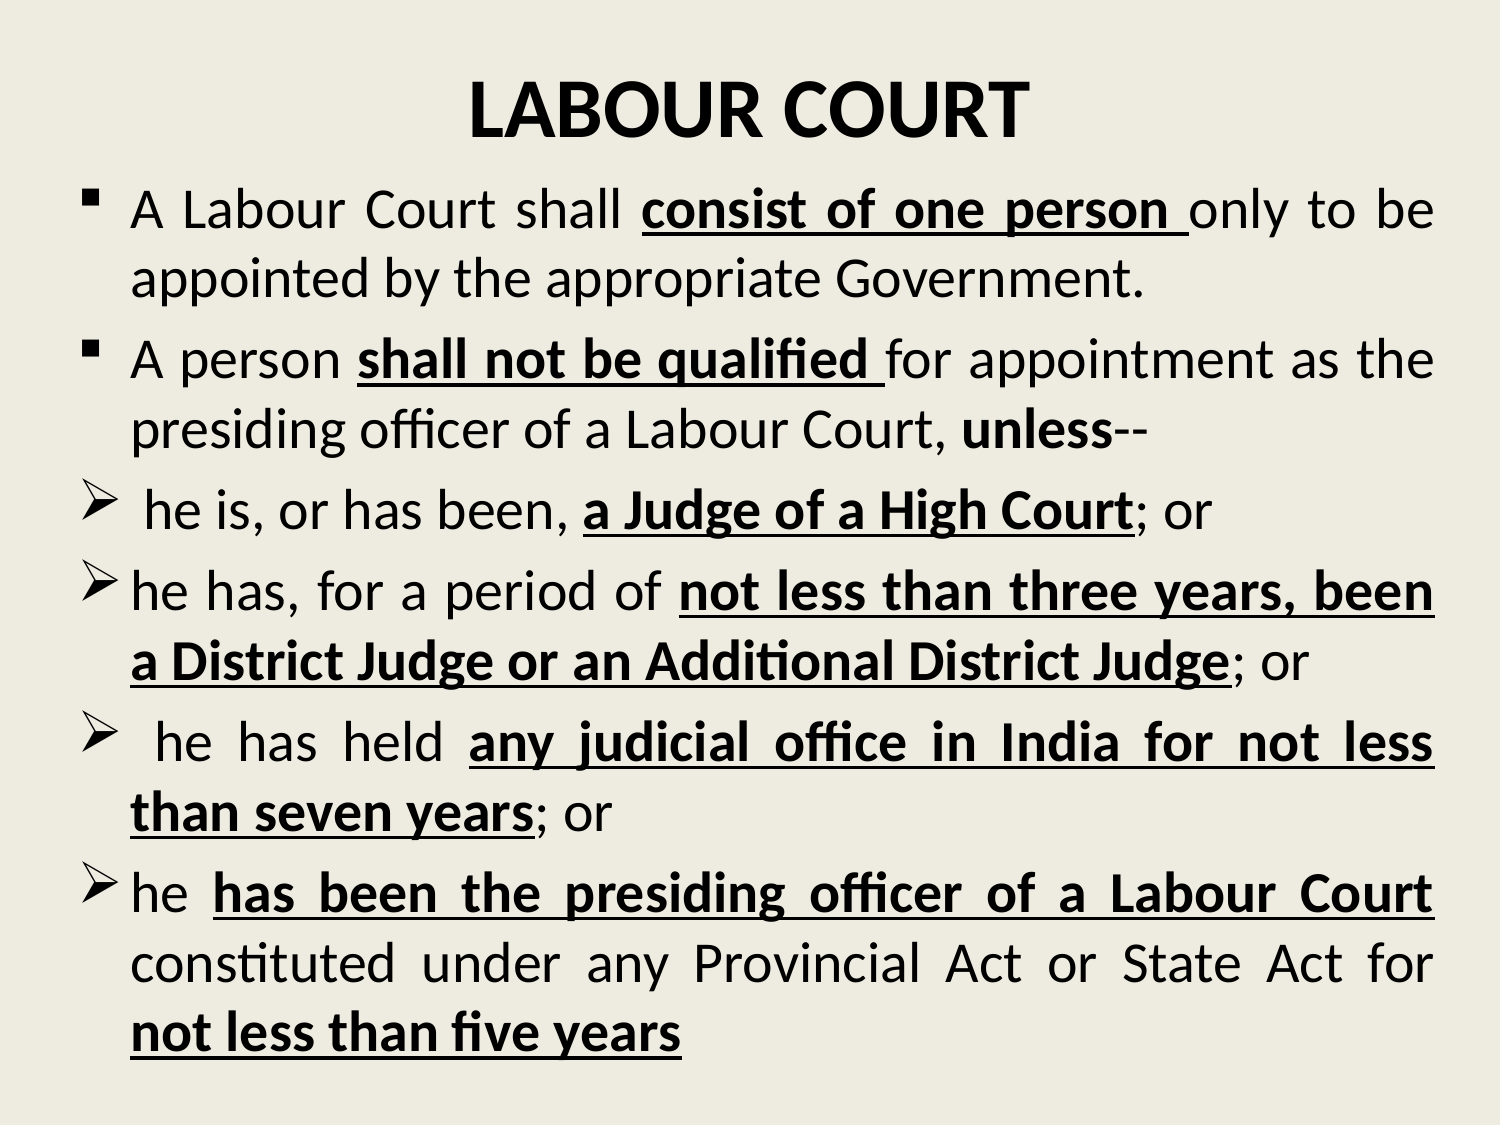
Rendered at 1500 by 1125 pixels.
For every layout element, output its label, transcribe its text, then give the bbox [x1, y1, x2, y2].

title LABOUR COURT [75, 45, 1425, 162]
list A Labour Court shall consist of one person only to be appointed by the appropriate Government. A person shall not be qualified for appointment as the presiding officer of a Labour Court, unless-- he is, or has been, a Judge of a High Court; or he has, for a period of not less than three years, been a District Judge or an Additional District Judge; or he has held any judicial office in India for not less than seven years; or he has been the presiding officer of a Labour Court constituted under any Provincial Act or State Act for not less than five years [62, 162, 1450, 1088]
